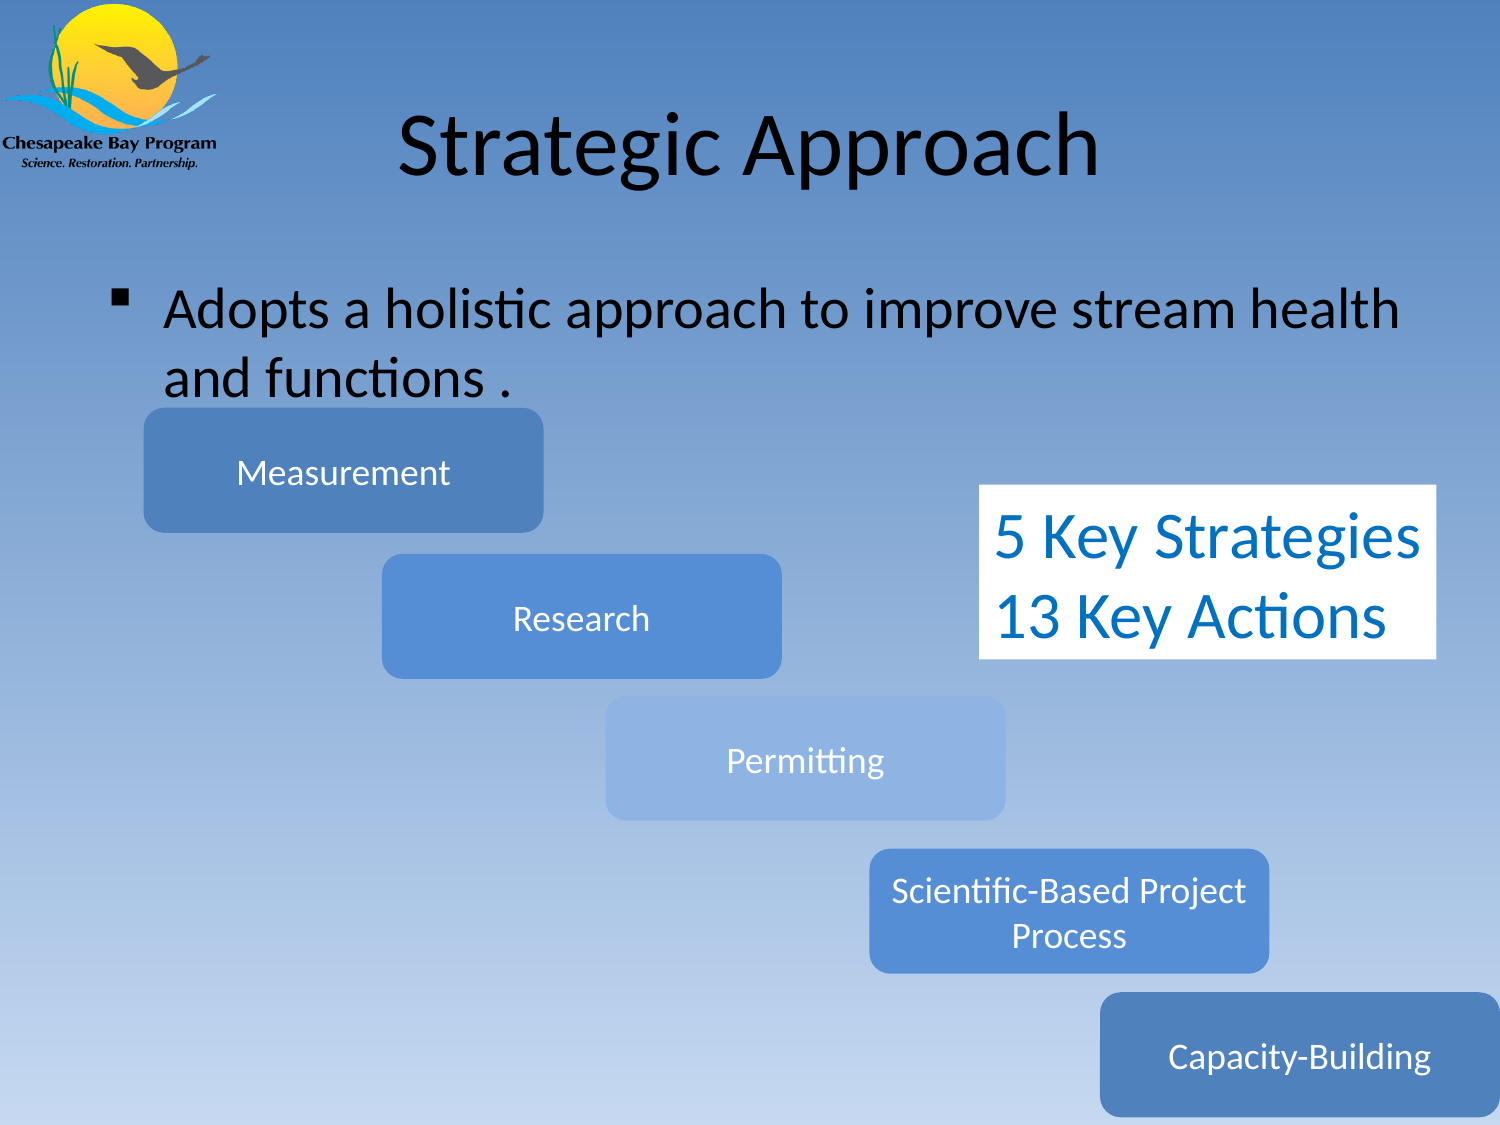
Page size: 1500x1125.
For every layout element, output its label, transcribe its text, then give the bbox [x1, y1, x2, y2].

text_box Measurement [141, 438, 546, 535]
text_box 5 Key Strategies 13 Key Actions [979, 484, 1437, 660]
text_box Scientific-Based Project Process [867, 846, 1272, 976]
text_box Capacity-Building [1097, 990, 1500, 1120]
text_box Adopts a holistic approach to improve stream health and functions . [92, 262, 1443, 438]
picture [0, 2, 218, 171]
title Strategic Approach [75, 45, 1425, 233]
text_box Permitting [603, 693, 1008, 823]
text_box Research [379, 551, 784, 681]
